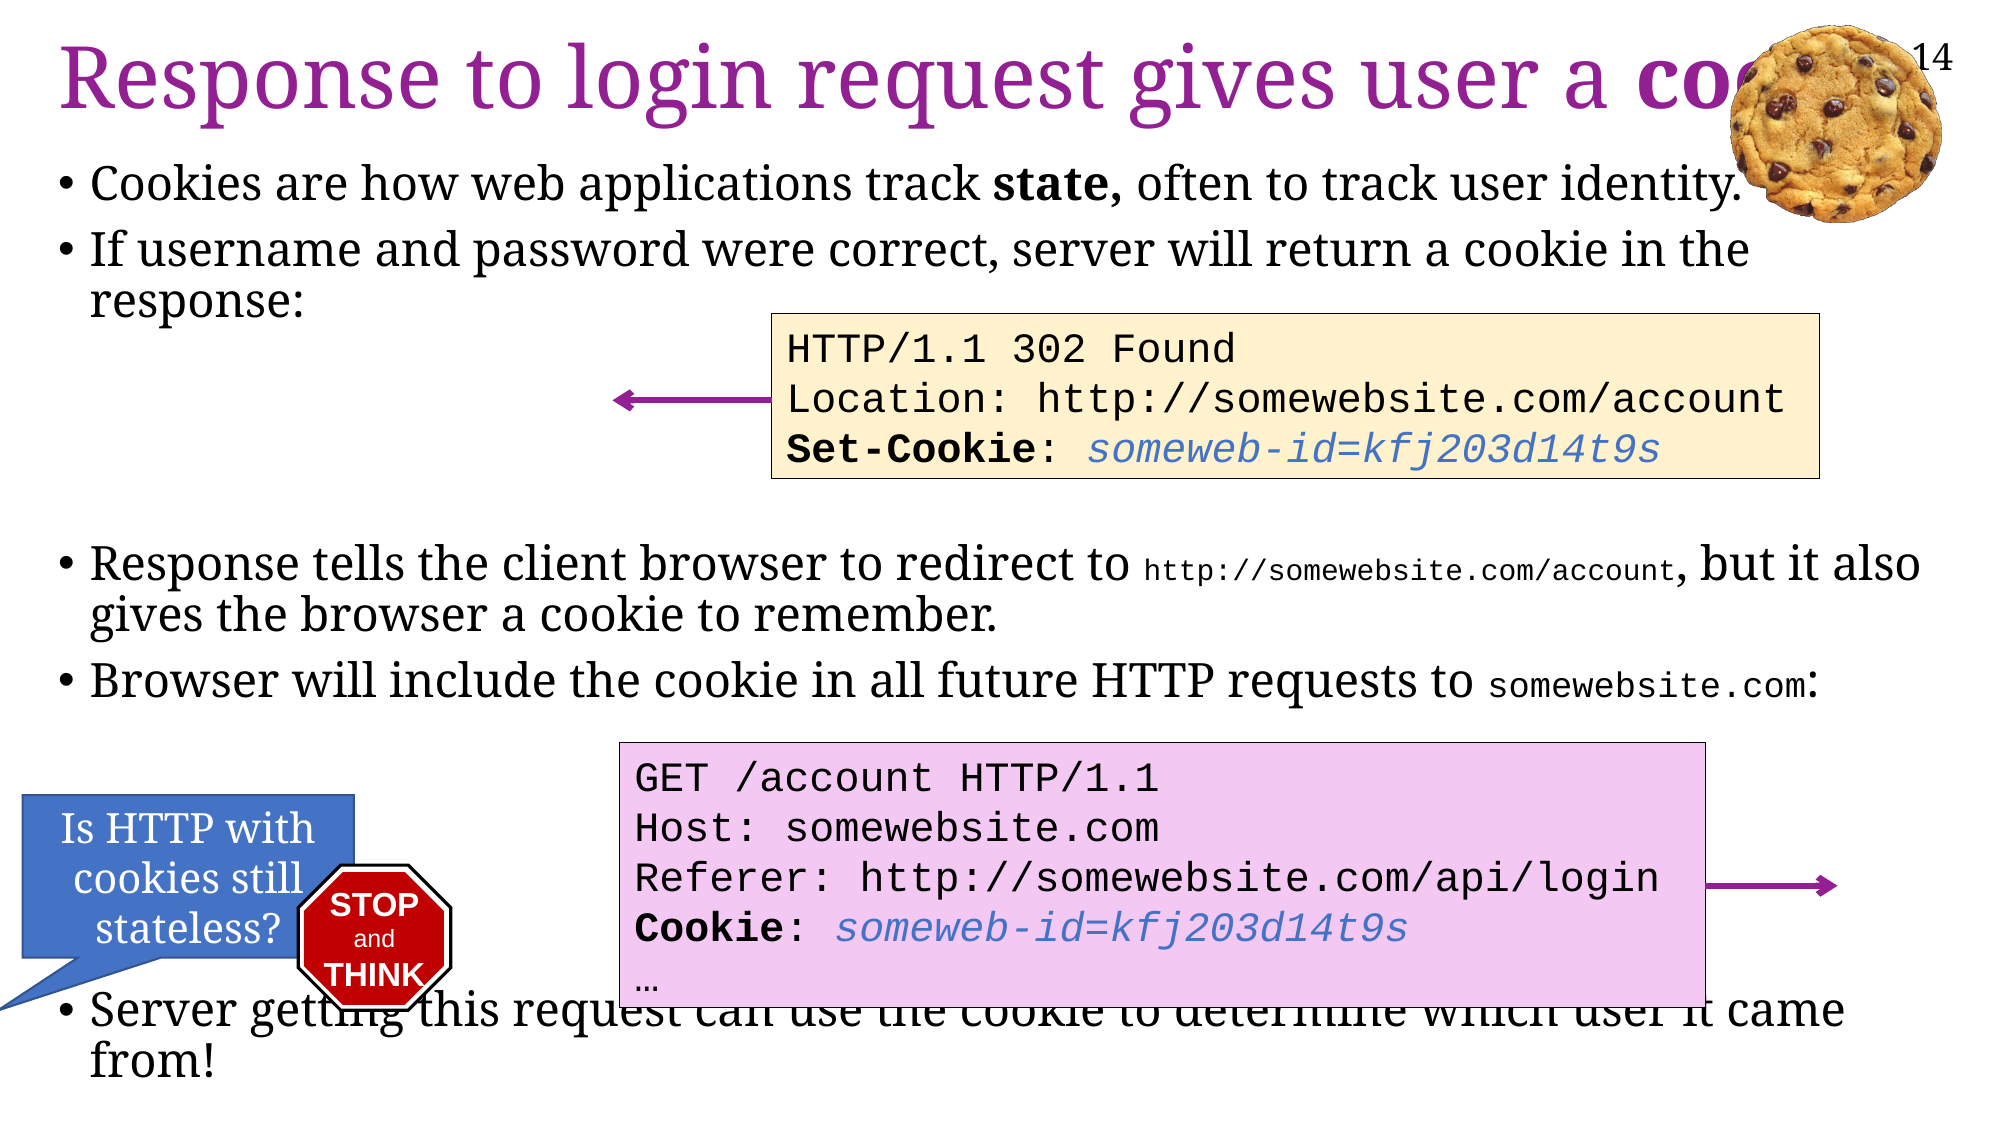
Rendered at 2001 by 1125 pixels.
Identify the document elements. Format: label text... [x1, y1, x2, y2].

list Cookies are how web applications track state, often to track user identity. If username and password were correct, server will return a cookie in the response: Response tells the client browser to redirect to http://somewebsite.com/account, but it also gives the browser a cookie to remember. Browser will include the cookie in all future HTTP requests to somewebsite.com: Server getting this request can use the cookie to determine which user it came from! [43, 152, 1953, 1106]
title Response to login request gives user a cookie [1942, 25, 1953, 136]
text_box HTTP/1.1 302 Found Location: http://somewebsite.com/account Set-Cookie: someweb-id=kfj203d14t9s [771, 313, 1820, 479]
text_box Is HTTP with cookies still stateless? [0, 794, 355, 1011]
picture [1730, 25, 1942, 223]
text_box GET /account HTTP/1.1 Host: somewebsite.com Referer: http://somewebsite.com/api/login Cookie: someweb-id=kfj203d14t9s … [619, 742, 1706, 1008]
title Response to login request gives user a cookie [43, 25, 1730, 136]
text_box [298, 865, 451, 1011]
